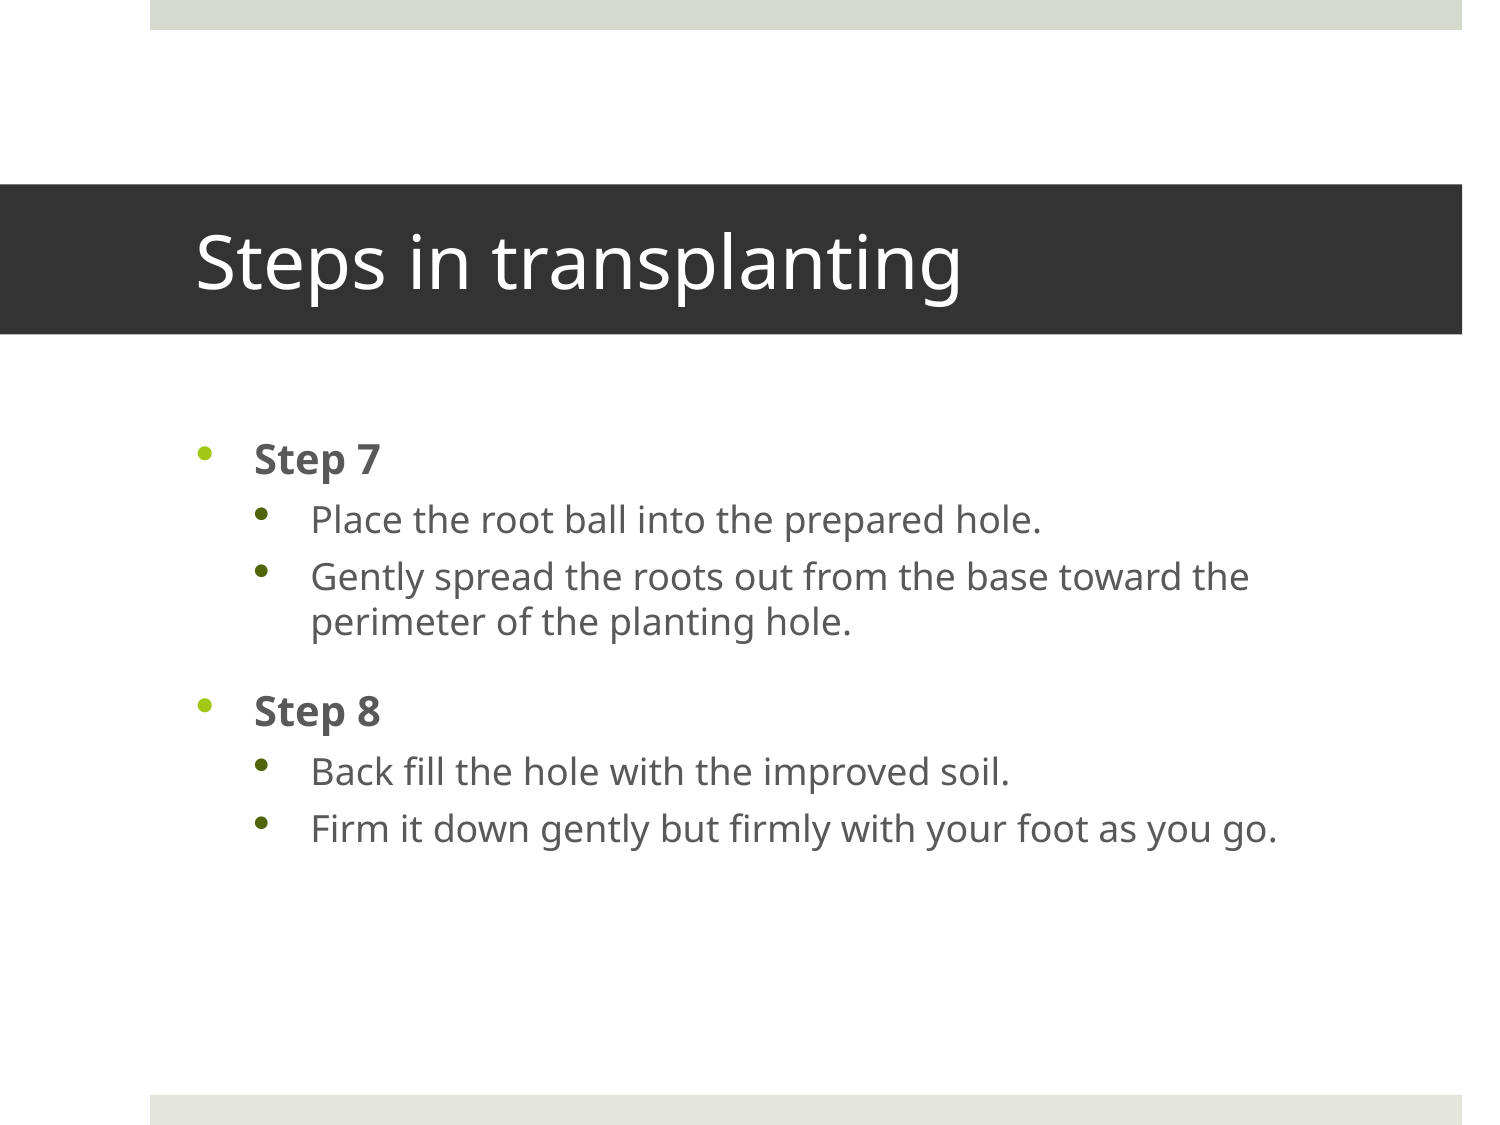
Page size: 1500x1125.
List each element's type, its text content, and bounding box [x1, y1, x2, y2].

list Step 7 Place the root ball into the prepared hole. Gently spread the roots out from the base toward the perimeter of the planting hole. Step 8 Back fill the hole with the improved soil. Firm it down gently but firmly with your foot as you go. [182, 425, 1432, 1028]
title Steps in transplanting [0, 184, 1463, 335]
